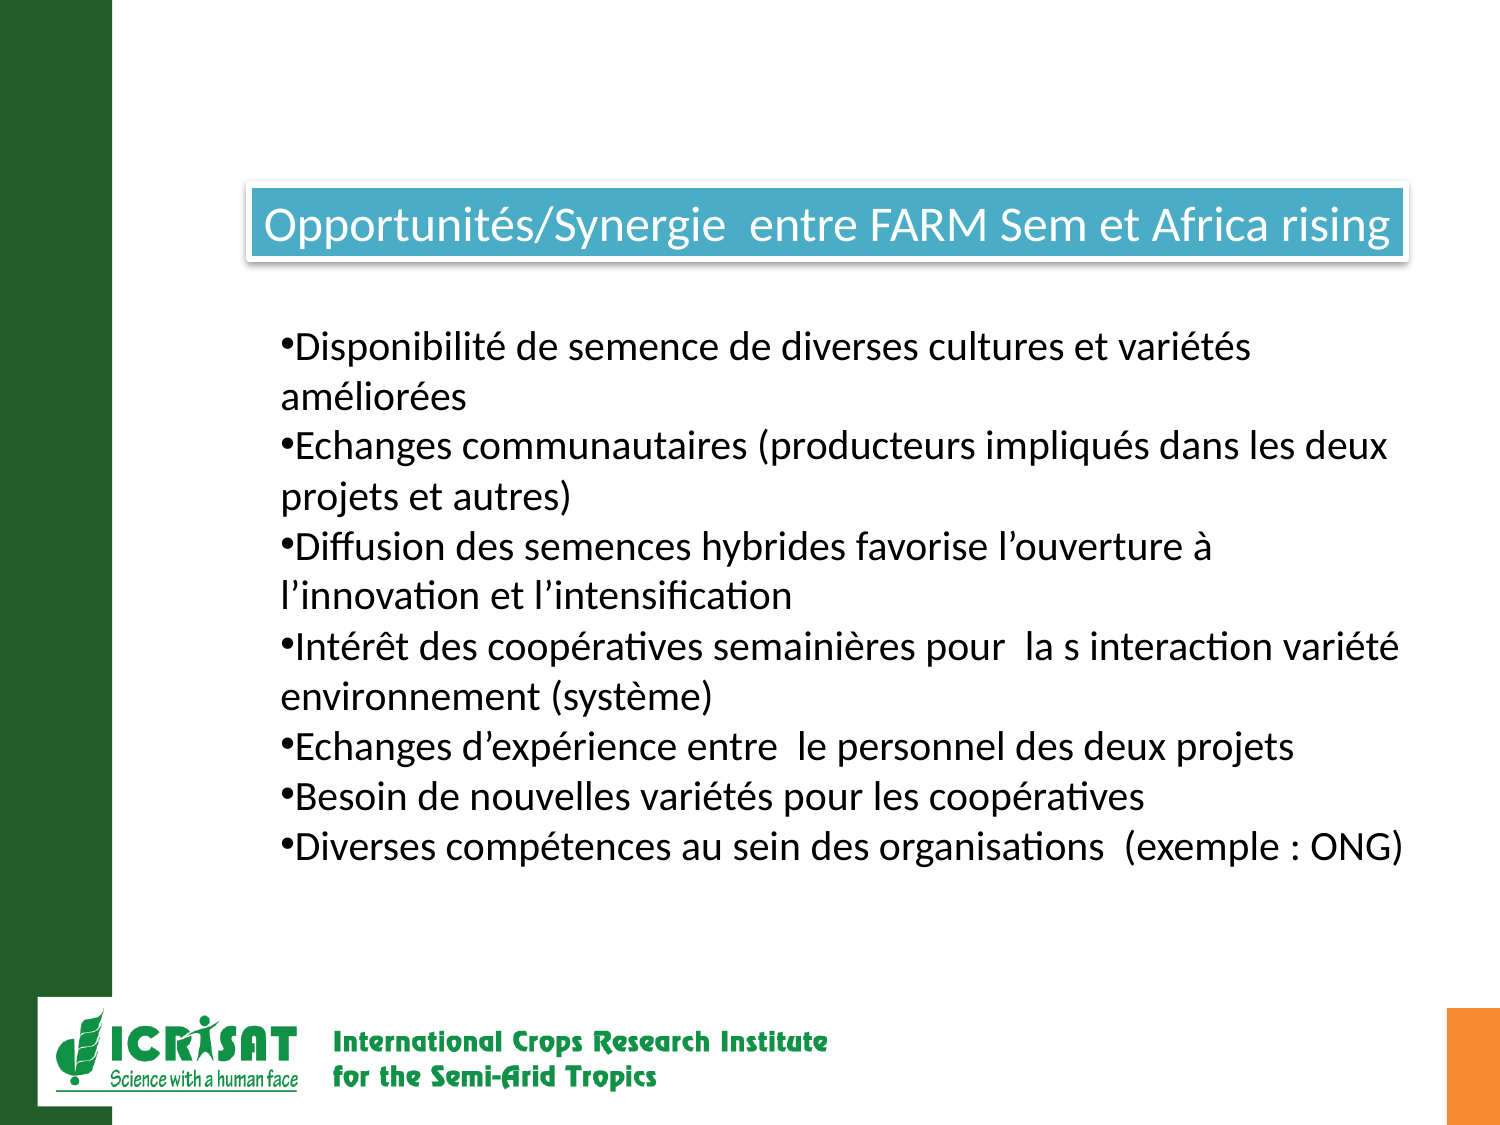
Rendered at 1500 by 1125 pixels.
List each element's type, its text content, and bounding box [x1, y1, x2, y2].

text_box Disponibilité de semence de diverses cultures et variétés améliorées Echanges communautaires (producteurs impliqués dans les deux projets et autres) Diffusion des semences hybrides favorise l’ouverture à l’innovation et l’intensification Intérêt des coopératives semainières pour la s interaction variété environnement (système) Echanges d’expérience entre le personnel des deux projets Besoin de nouvelles variétés pour les coopératives Diverses compétences au sein des organisations (exemple : ONG) [265, 310, 1424, 876]
text_box Opportunités/Synergie entre FARM Sem et Africa rising [246, 181, 1409, 262]
text_box [0, 0, 114, 1125]
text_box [37, 996, 845, 1107]
text_box [1446, 1008, 1500, 1125]
